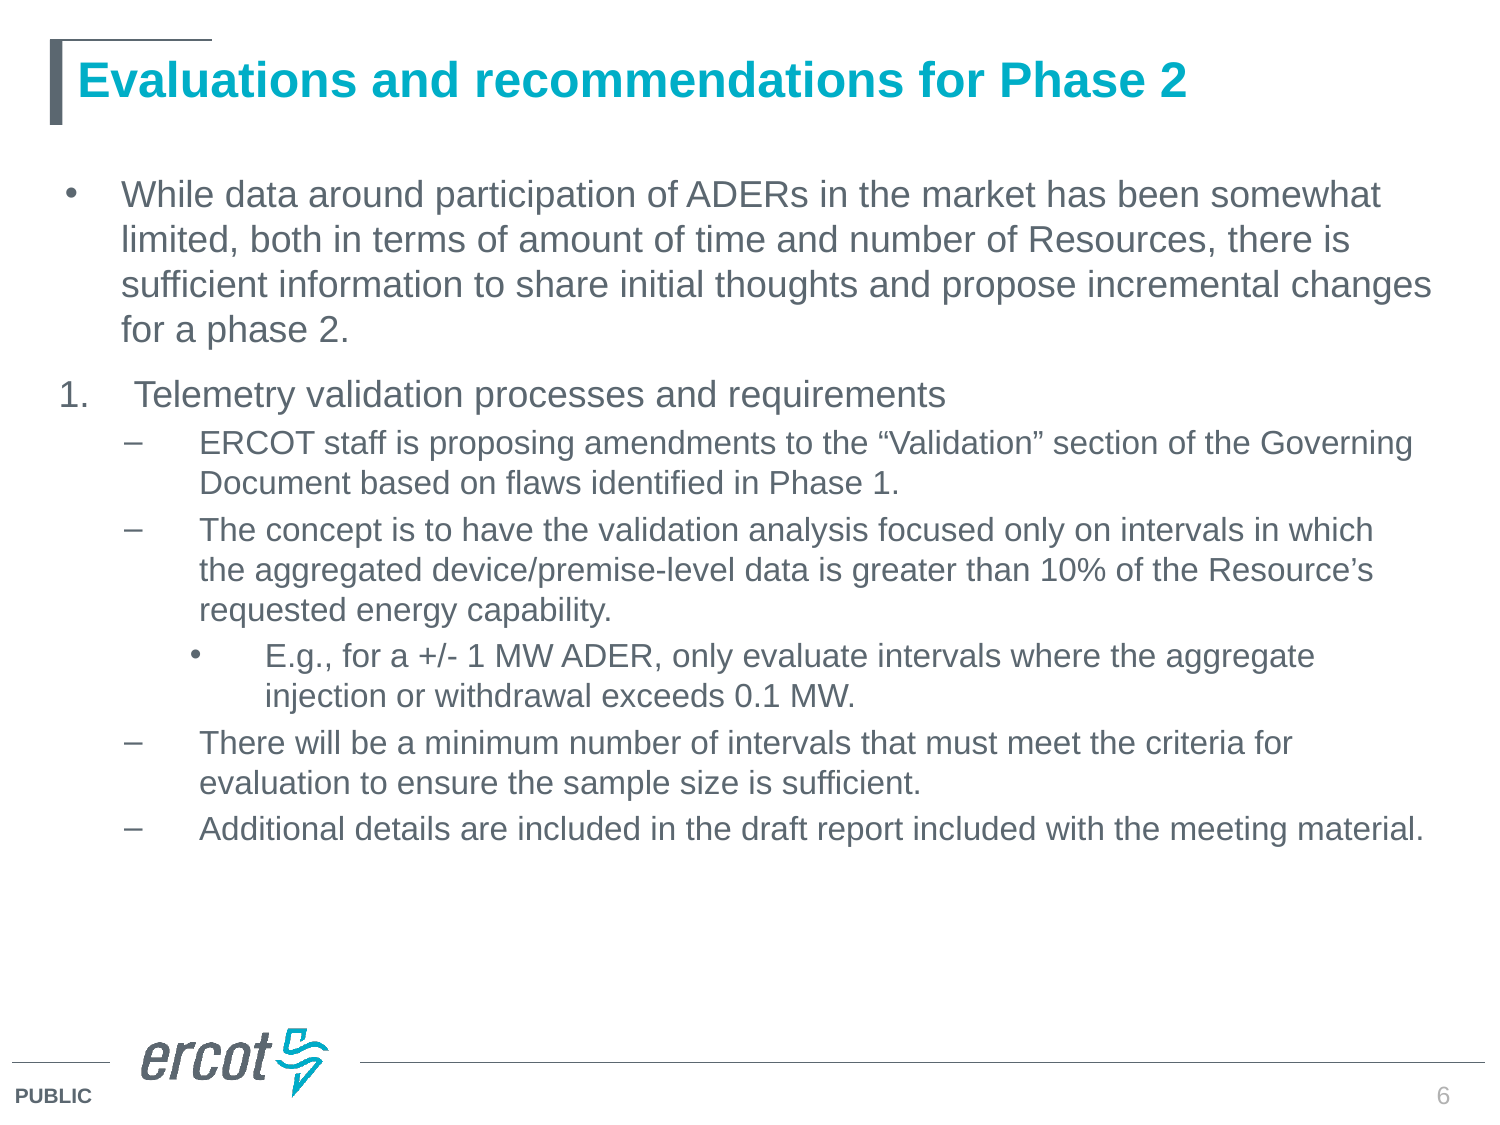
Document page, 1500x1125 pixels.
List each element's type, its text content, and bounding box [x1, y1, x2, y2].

title Evaluations and recommendations for Phase 2 [62, 39, 1450, 125]
picture [137, 1024, 332, 1100]
list While data around participation of ADERs in the market has been somewhat limited, both in terms of amount of time and number of Resources, there is sufficient information to share initial thoughts and propose incremental changes for a phase 2. [50, 162, 1450, 388]
slide_number 6 [1400, 1076, 1488, 1113]
text_box Telemetry validation processes and requirements ERCOT staff is proposing amendments to the “Validation” section of the Governing Document based on flaws identified in Phase 1. The concept is to have the validation analysis focused only on intervals in which the aggregated device/premise-level data is greater than 10% of the Resource’s requested energy capability. E.g., for a +/- 1 MW ADER, only evaluate intervals where the aggregate injection or withdrawal exceeds 0.1 MW. There will be a minimum number of intervals that must meet the criteria for evaluation to ensure the sample size is sufficient. Additional details are included in the draft report included with the meeting material. [43, 362, 1444, 875]
